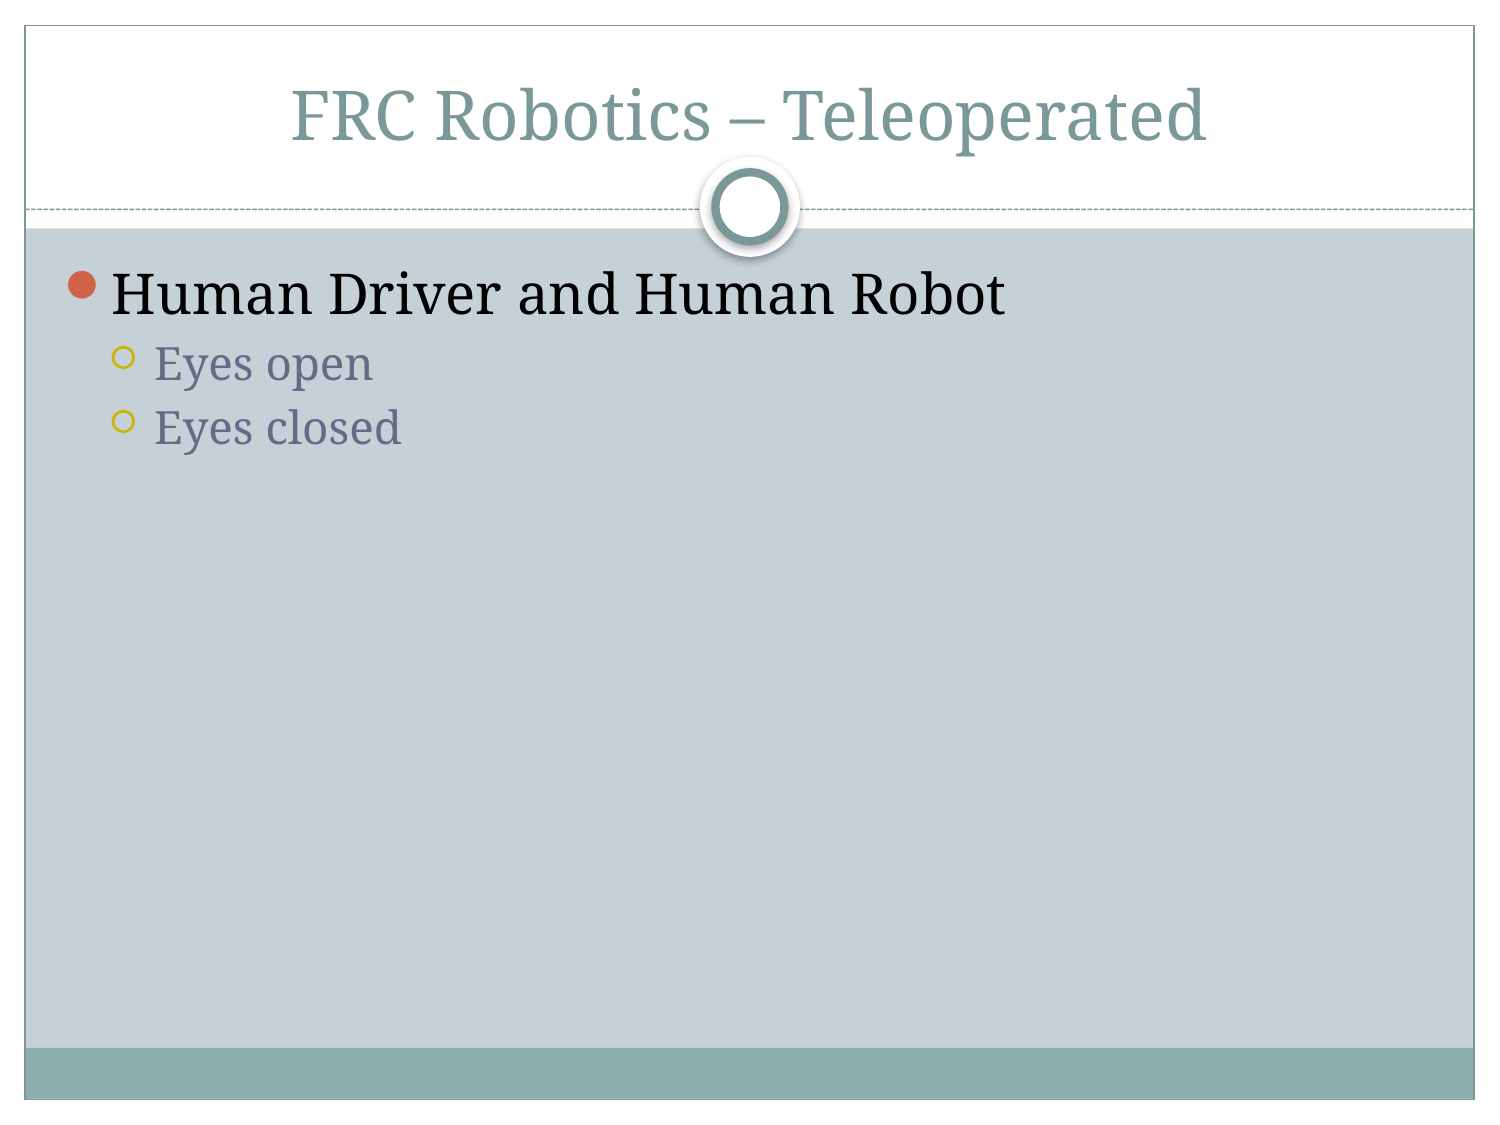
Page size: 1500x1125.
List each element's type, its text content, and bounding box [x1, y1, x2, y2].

title FRC Robotics – Teleoperated [49, 37, 1450, 162]
list Human Driver and Human Robot Eyes open Eyes closed [49, 250, 1445, 1001]
